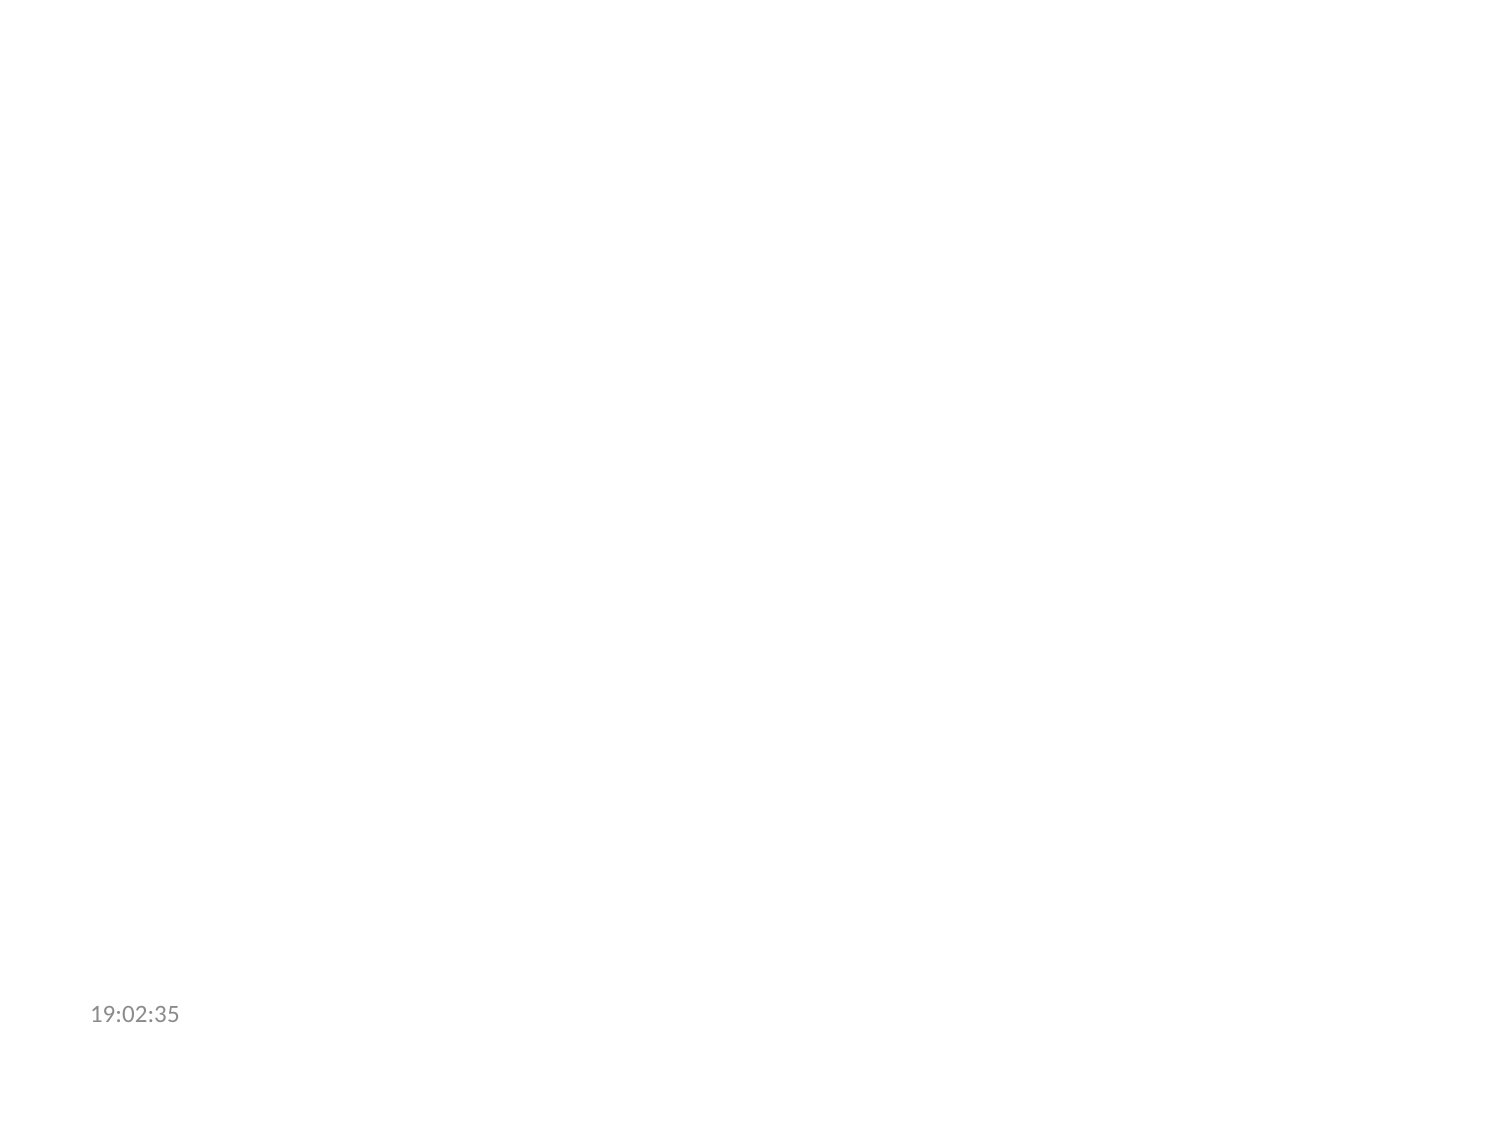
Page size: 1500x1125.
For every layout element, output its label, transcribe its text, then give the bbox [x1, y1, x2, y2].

text_box 15:35:09 [75, 982, 425, 1043]
